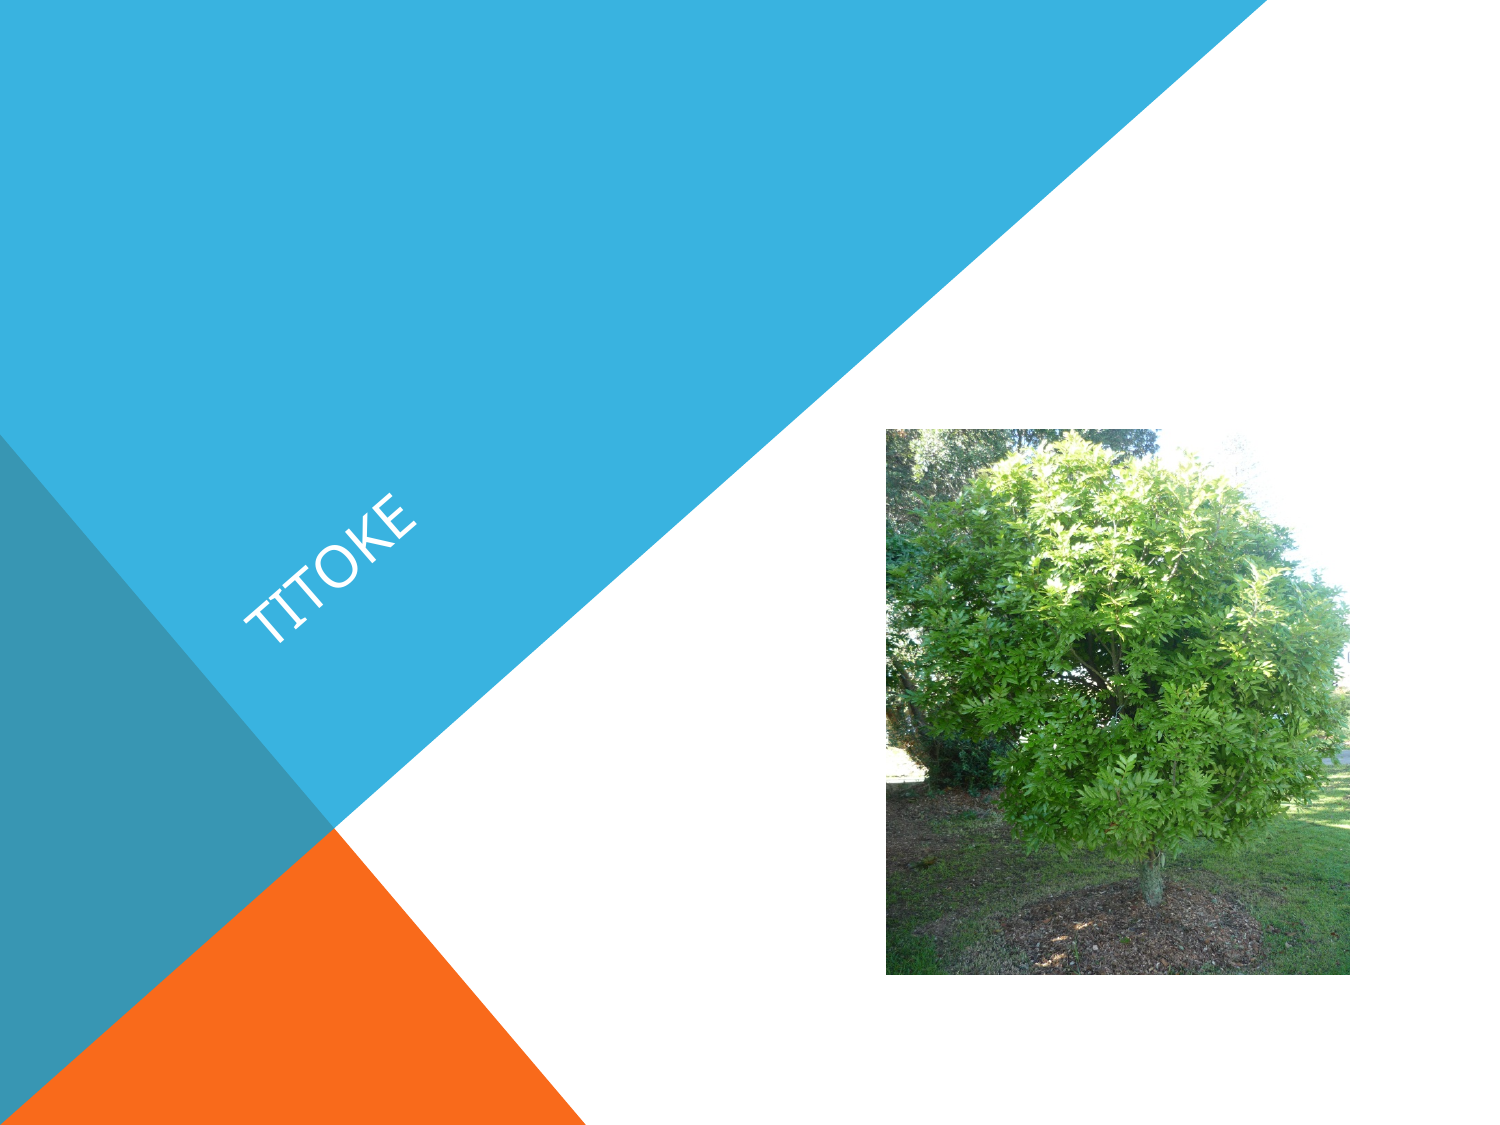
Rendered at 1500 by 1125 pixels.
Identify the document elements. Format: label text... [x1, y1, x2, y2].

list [886, 429, 1351, 976]
title Titoke [150, 0, 913, 671]
